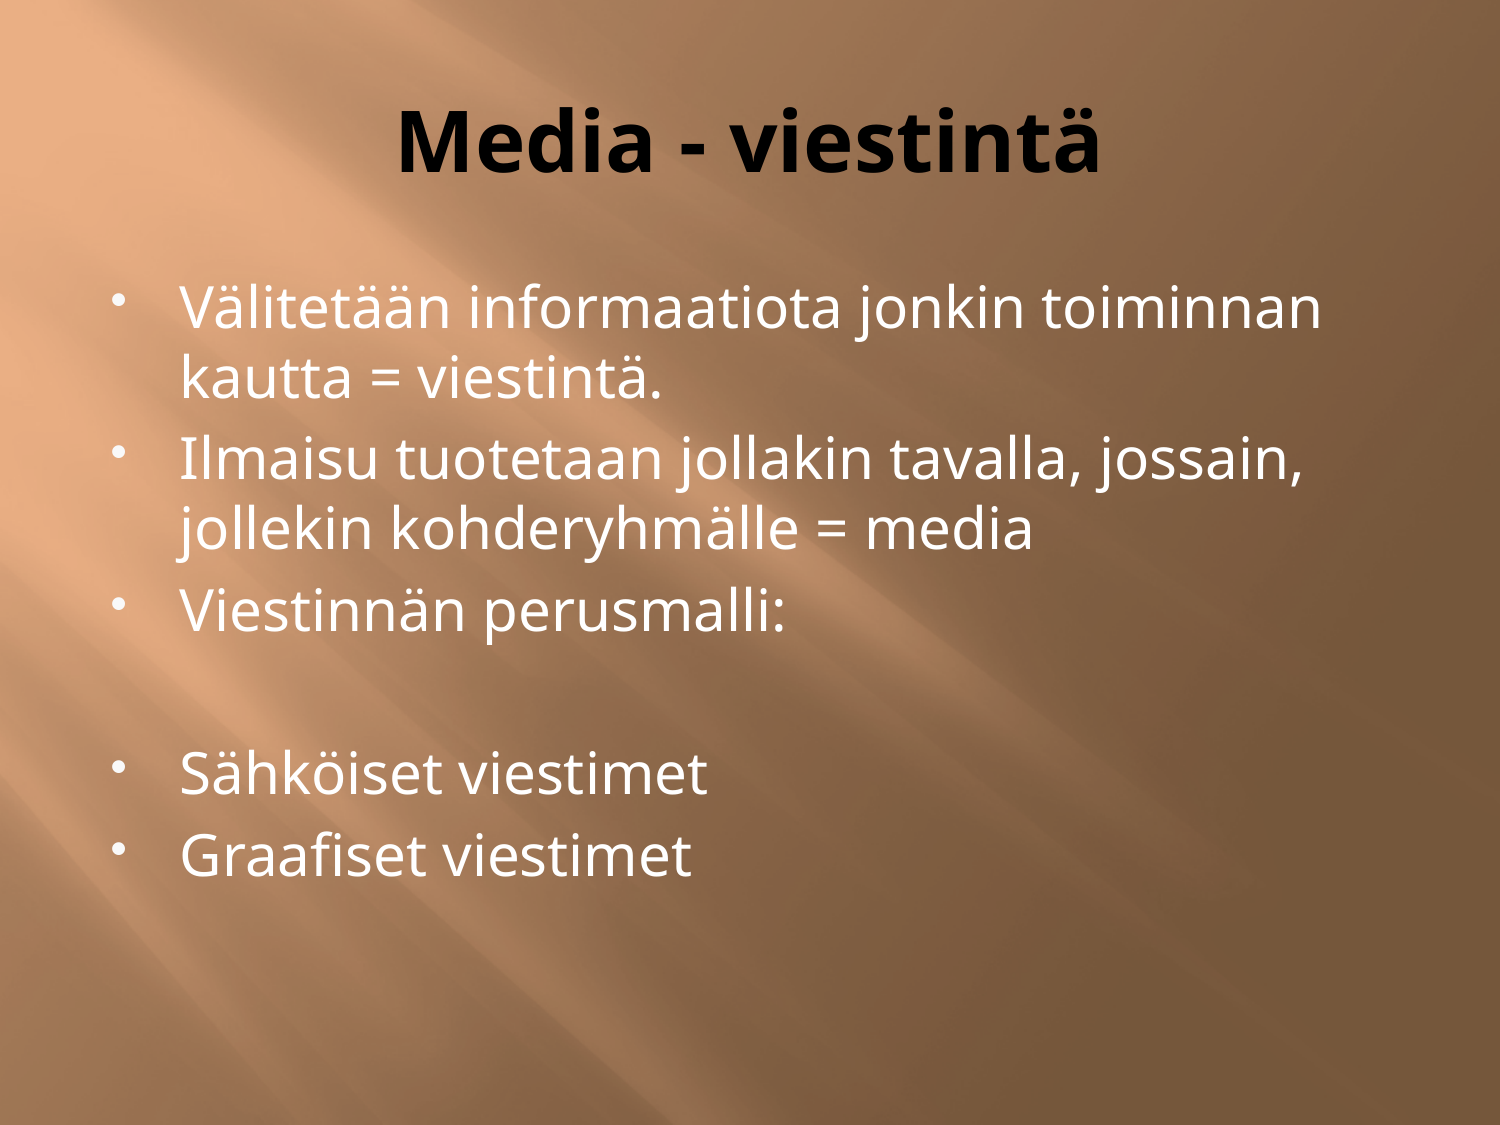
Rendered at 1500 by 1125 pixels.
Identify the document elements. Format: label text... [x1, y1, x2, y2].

title Media - viestintä [75, 45, 1425, 233]
list Välitetään informaatiota jonkin toiminnan kautta = viestintä. Ilmaisu tuotetaan jollakin tavalla, jossain, jollekin kohderyhmälle = media Viestinnän perusmalli: Sähköiset viestimet Graafiset viestimet [75, 262, 1425, 1035]
